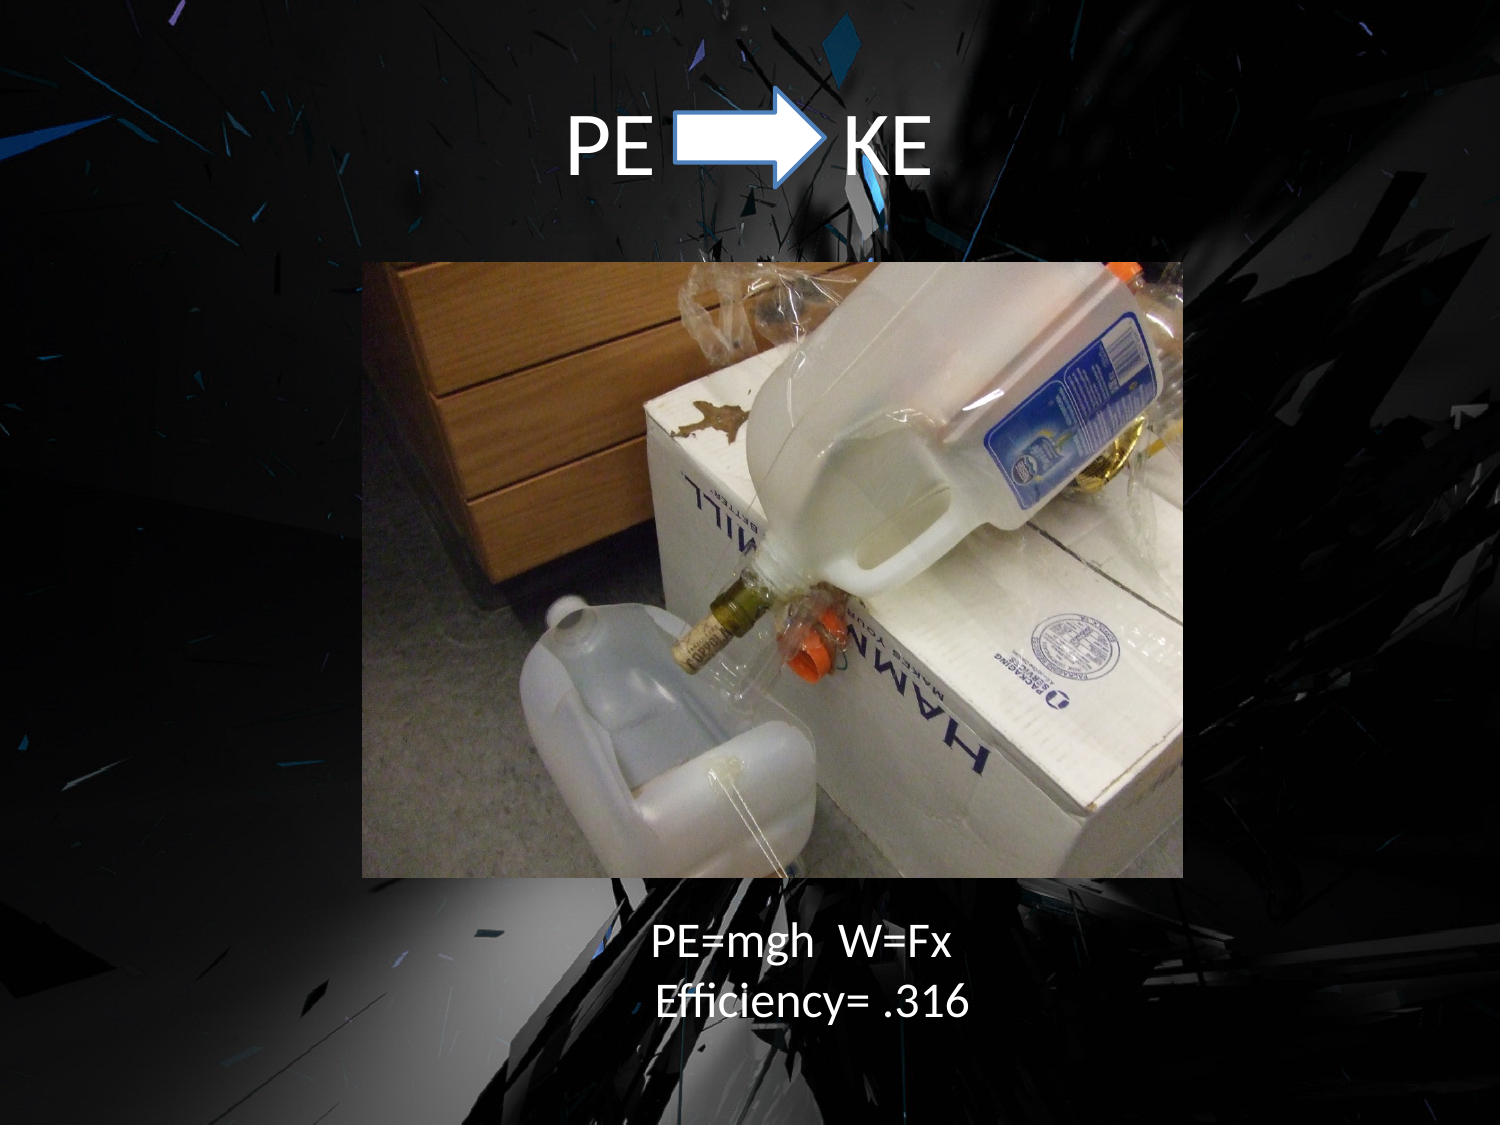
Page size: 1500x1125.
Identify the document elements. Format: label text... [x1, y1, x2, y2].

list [362, 262, 1183, 878]
text_box [672, 85, 828, 190]
text_box PE=mgh W=Fx Efficiency= .316 [287, 899, 1338, 1035]
title PE KE [75, 45, 1425, 233]
picture [0, 0, 1500, 1125]
